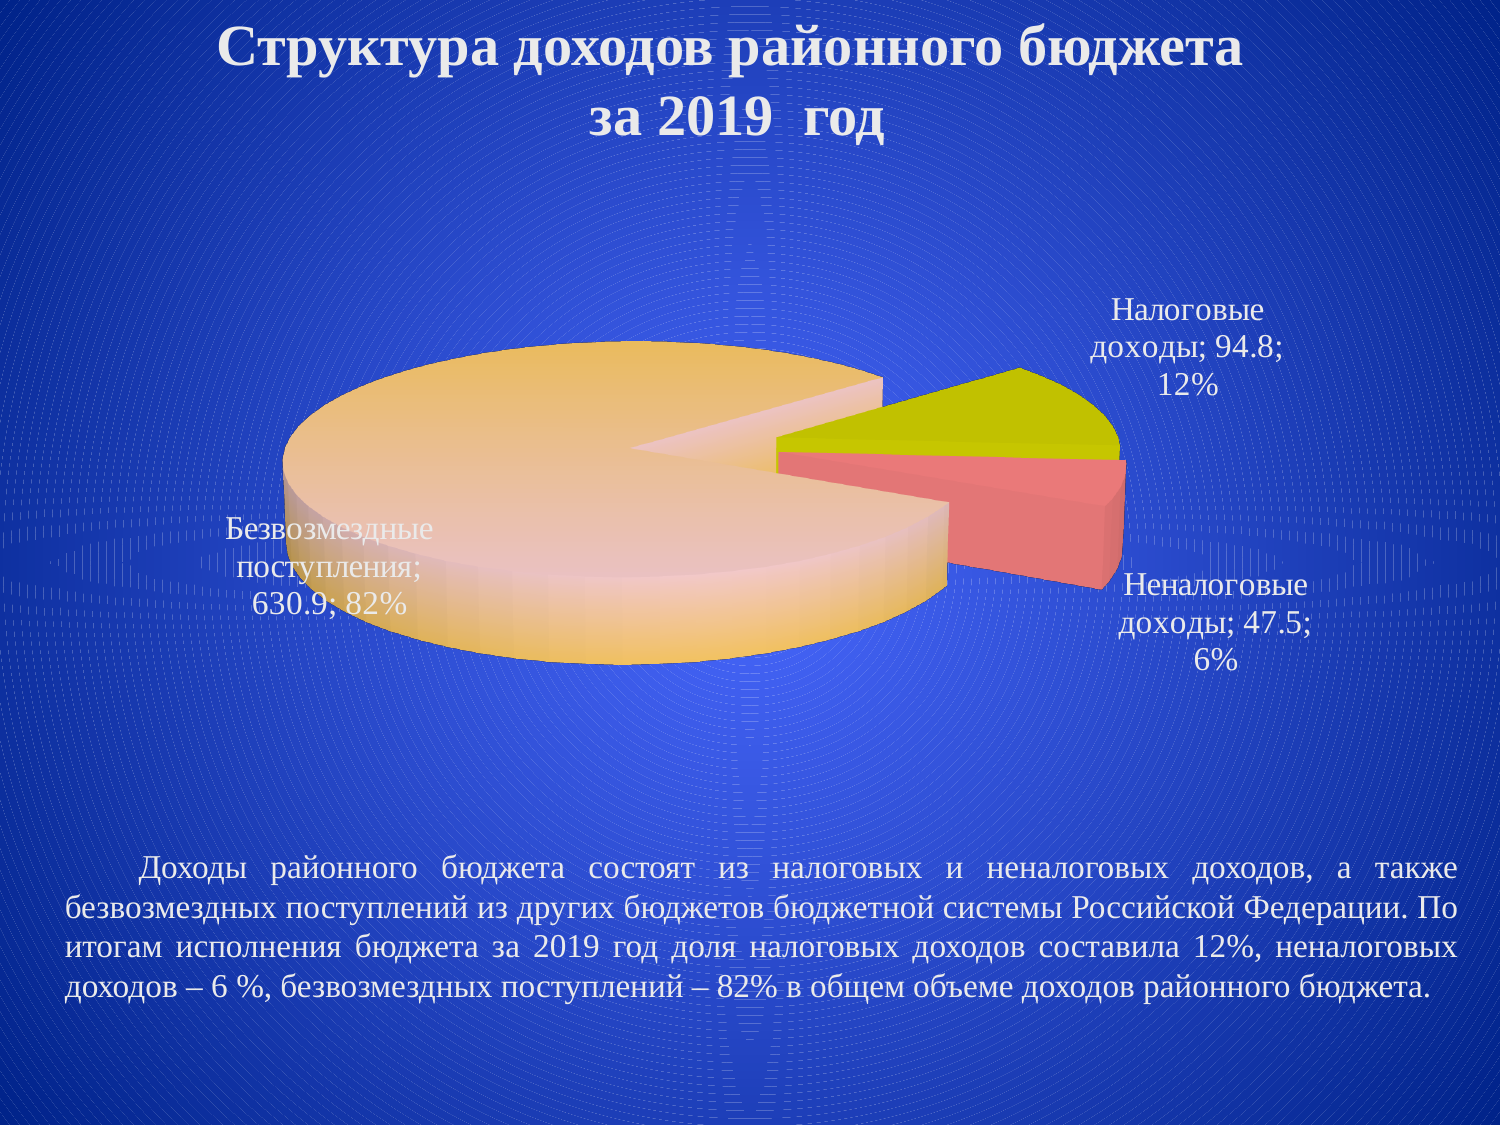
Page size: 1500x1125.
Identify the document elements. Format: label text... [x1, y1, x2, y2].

chart [74, 149, 1413, 863]
title Структура доходов районного бюджета за 2019 год [75, 37, 1400, 148]
text_box Доходы районного бюджета состоят из налоговых и неналоговых доходов, а также безвозмездных поступлений из других бюджетов бюджетной системы Российской Федерации. По итогам исполнения бюджета за 2019 год доля налоговых доходов составила 12%, неналоговых доходов – 6 %, безвозмездных поступлений – 82% в общем объеме доходов районного бюджета. [49, 837, 1475, 1012]
